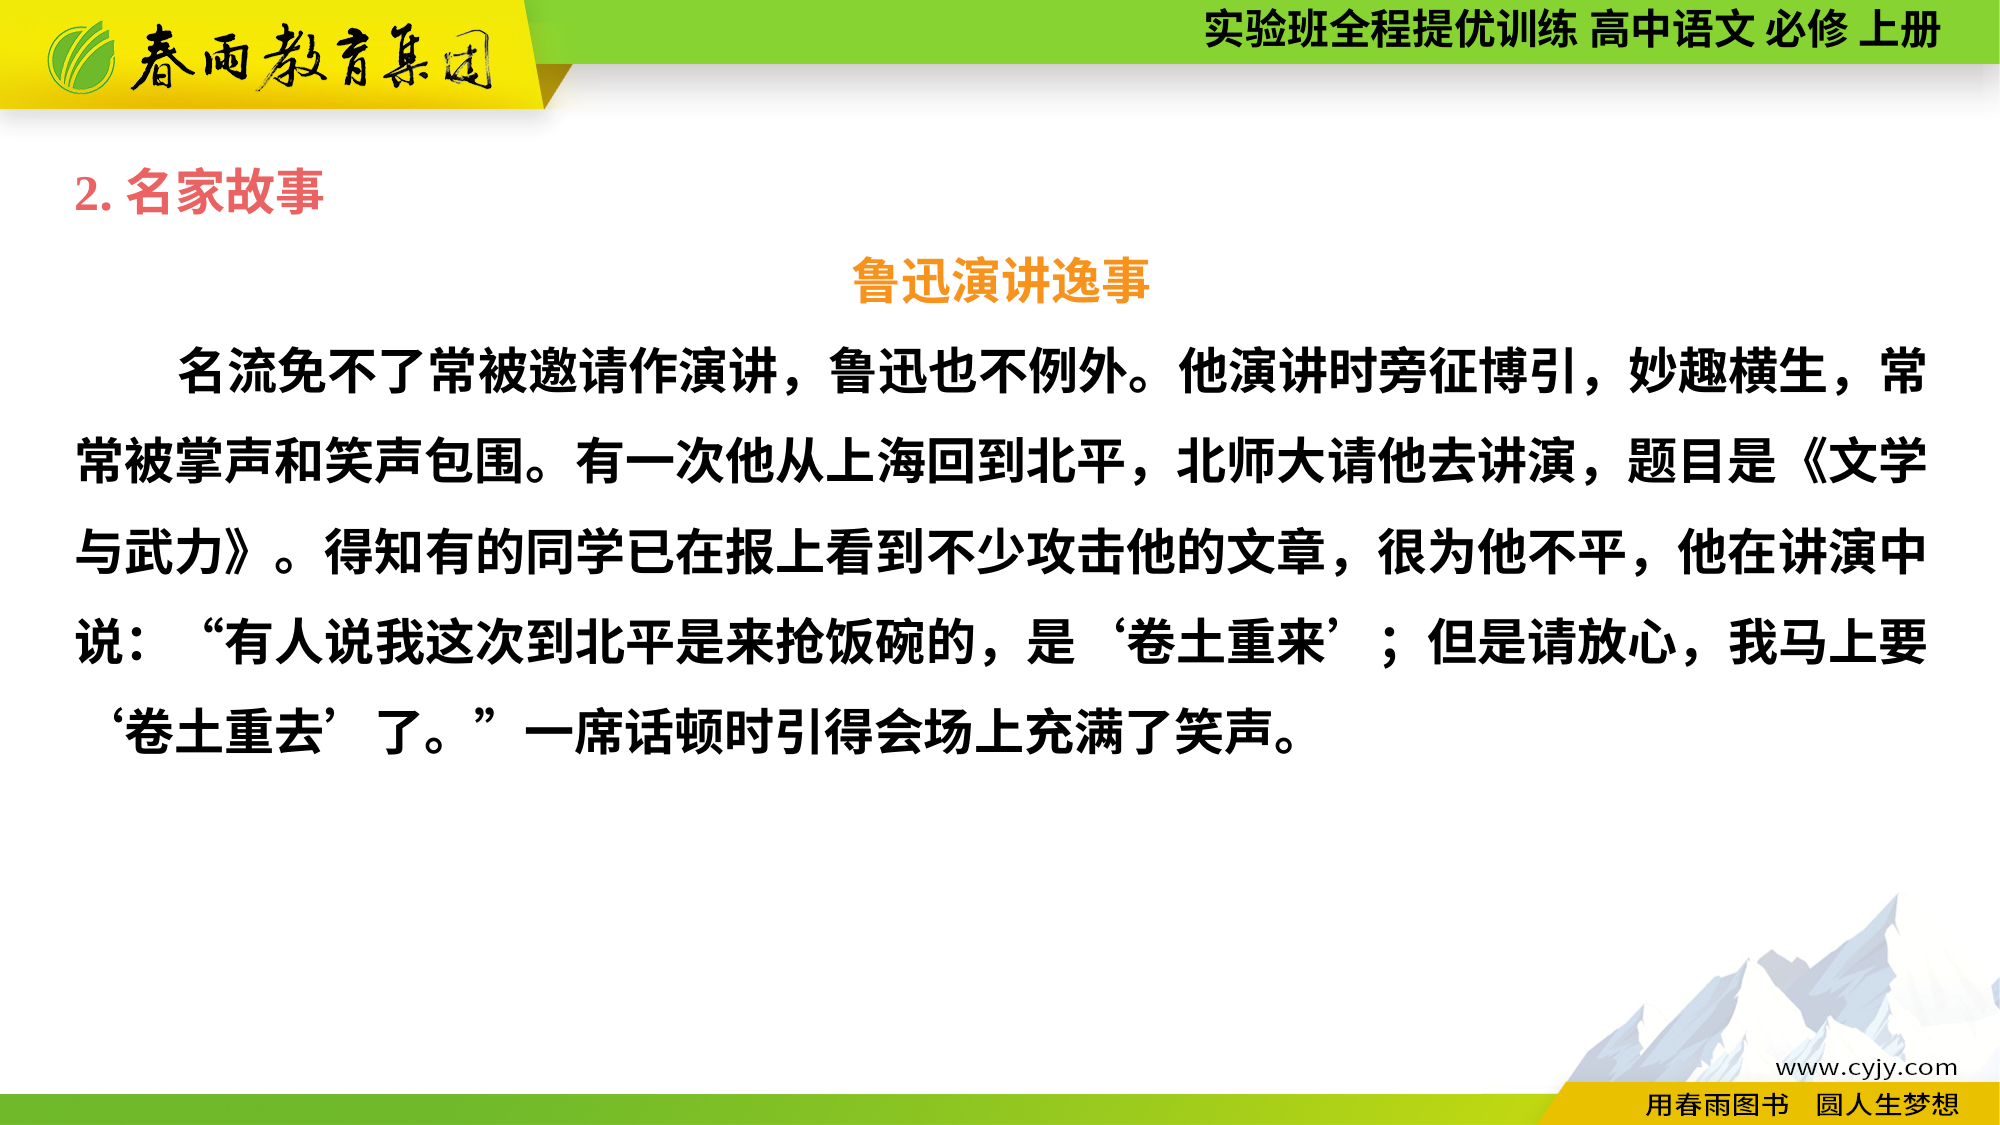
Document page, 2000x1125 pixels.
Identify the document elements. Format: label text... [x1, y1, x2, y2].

list 2.名家故事 鲁迅演讲逸事 名流免不了常被邀请作演讲，鲁迅也不例外。他演讲时旁征博引，妙趣横生，常常被掌声和笑声包围。有一次他从上海回到北平，北师大请他去讲演，题目是《文学与武力》。得知有的同学已在报上看到不少攻击他的文章，很为他不平，他在讲演中说：“有人说我这次到北平是来抢饭碗的，是‘卷土重来’；但是请放心，我马上要‘卷土重去’了。”一席话顿时引得会场上充满了笑声。 [59, 122, 1944, 774]
picture [0, 0, 2000, 1125]
